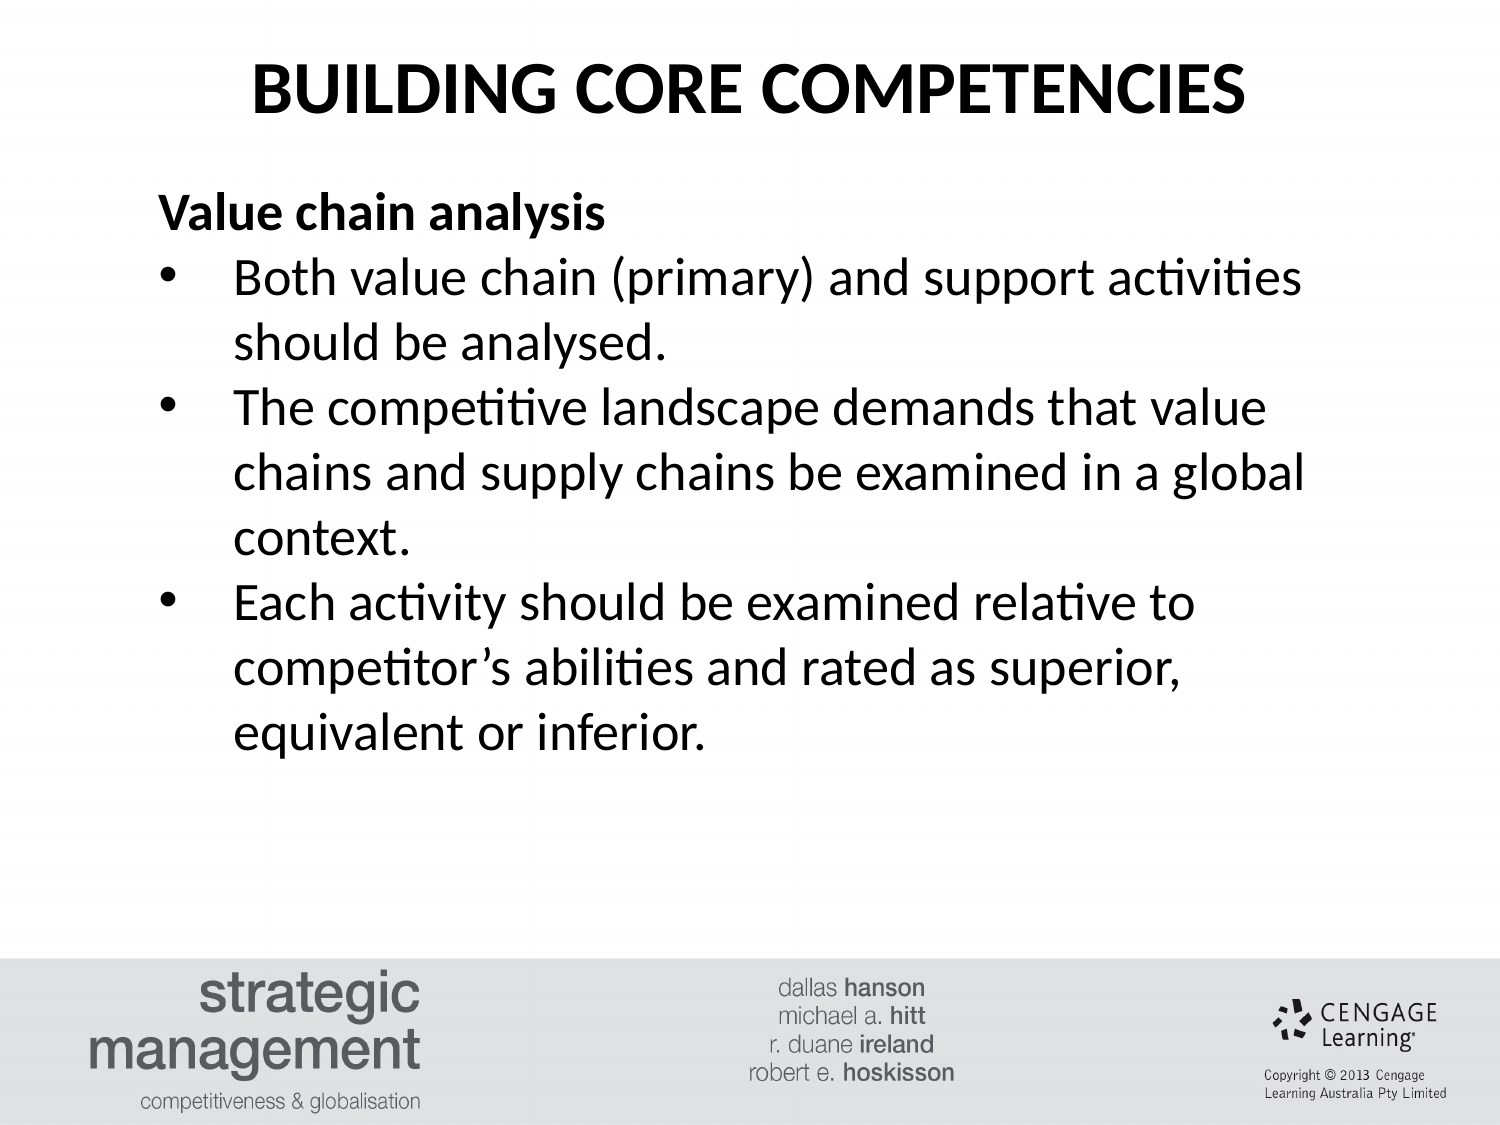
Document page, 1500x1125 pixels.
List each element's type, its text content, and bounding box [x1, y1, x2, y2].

text_box BUILDING CORE COMPETENCIES [168, 31, 1332, 136]
text_box [187, 1000, 1313, 1005]
picture [0, 0, 1500, 1125]
text_box Value chain analysis Both value chain (primary) and support activities should be analysed. The competitive landscape demands that value chains and supply chains be examined in a global context. Each activity should be examined relative to competitor’s abilities and rated as superior, equivalent or inferior. [143, 161, 1357, 1000]
